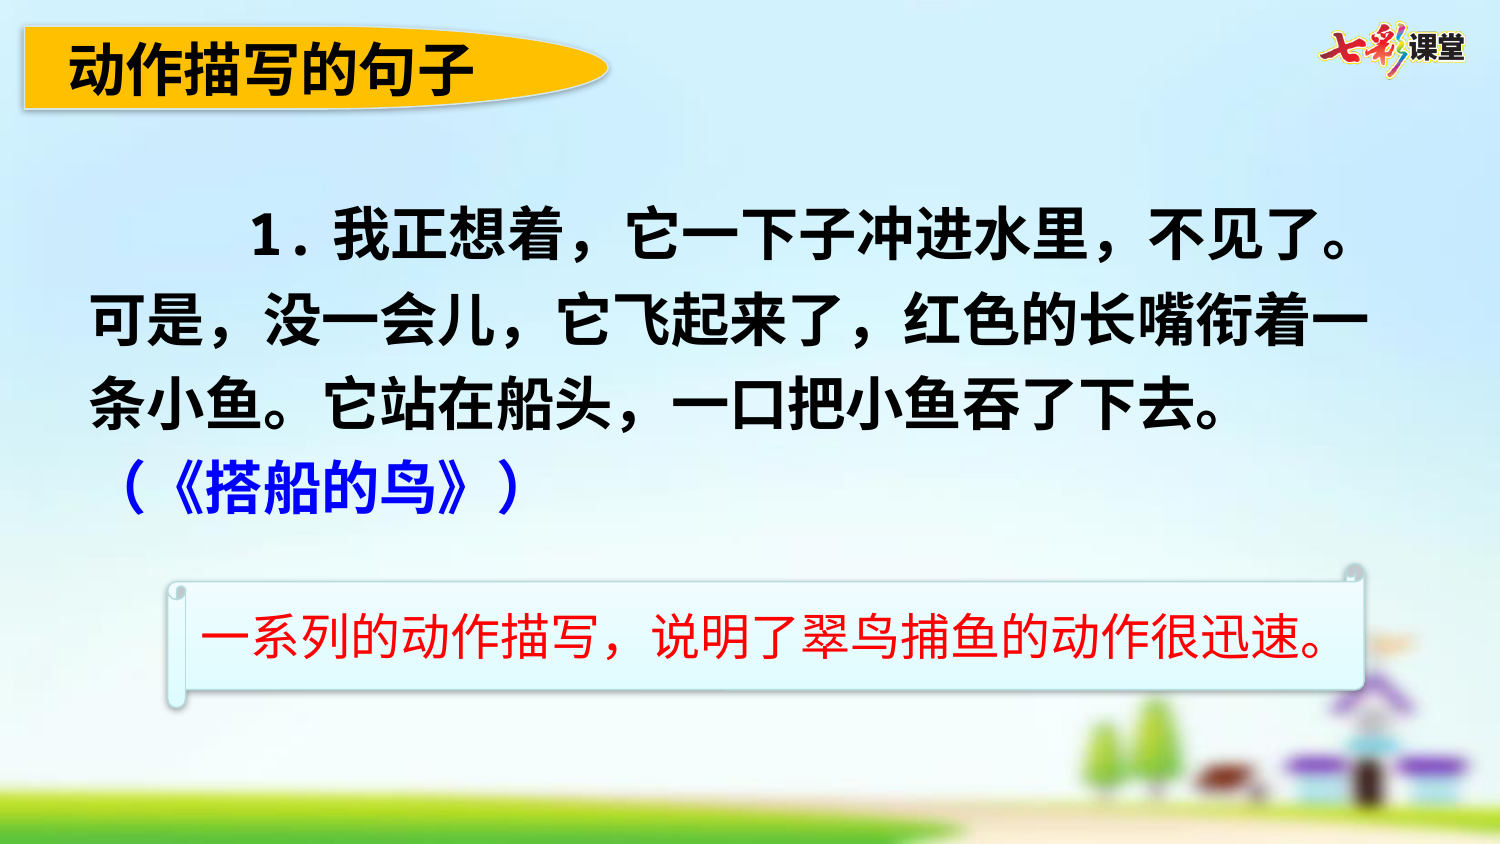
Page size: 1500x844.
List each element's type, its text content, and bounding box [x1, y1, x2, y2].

text_box 1.我正想着，它一下子冲进水里，不见了。可是，没一会儿，它飞起来了，红色的长嘴衔着一条小鱼。它站在船头，一口把小鱼吞了下去。 （《搭船的鸟》） [73, 165, 1427, 529]
picture [0, 0, 1500, 844]
text_box 一系列的动作描写，说明了翠鸟捕鱼的动作很迅速。 [166, 562, 1365, 709]
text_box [0, 25, 609, 181]
